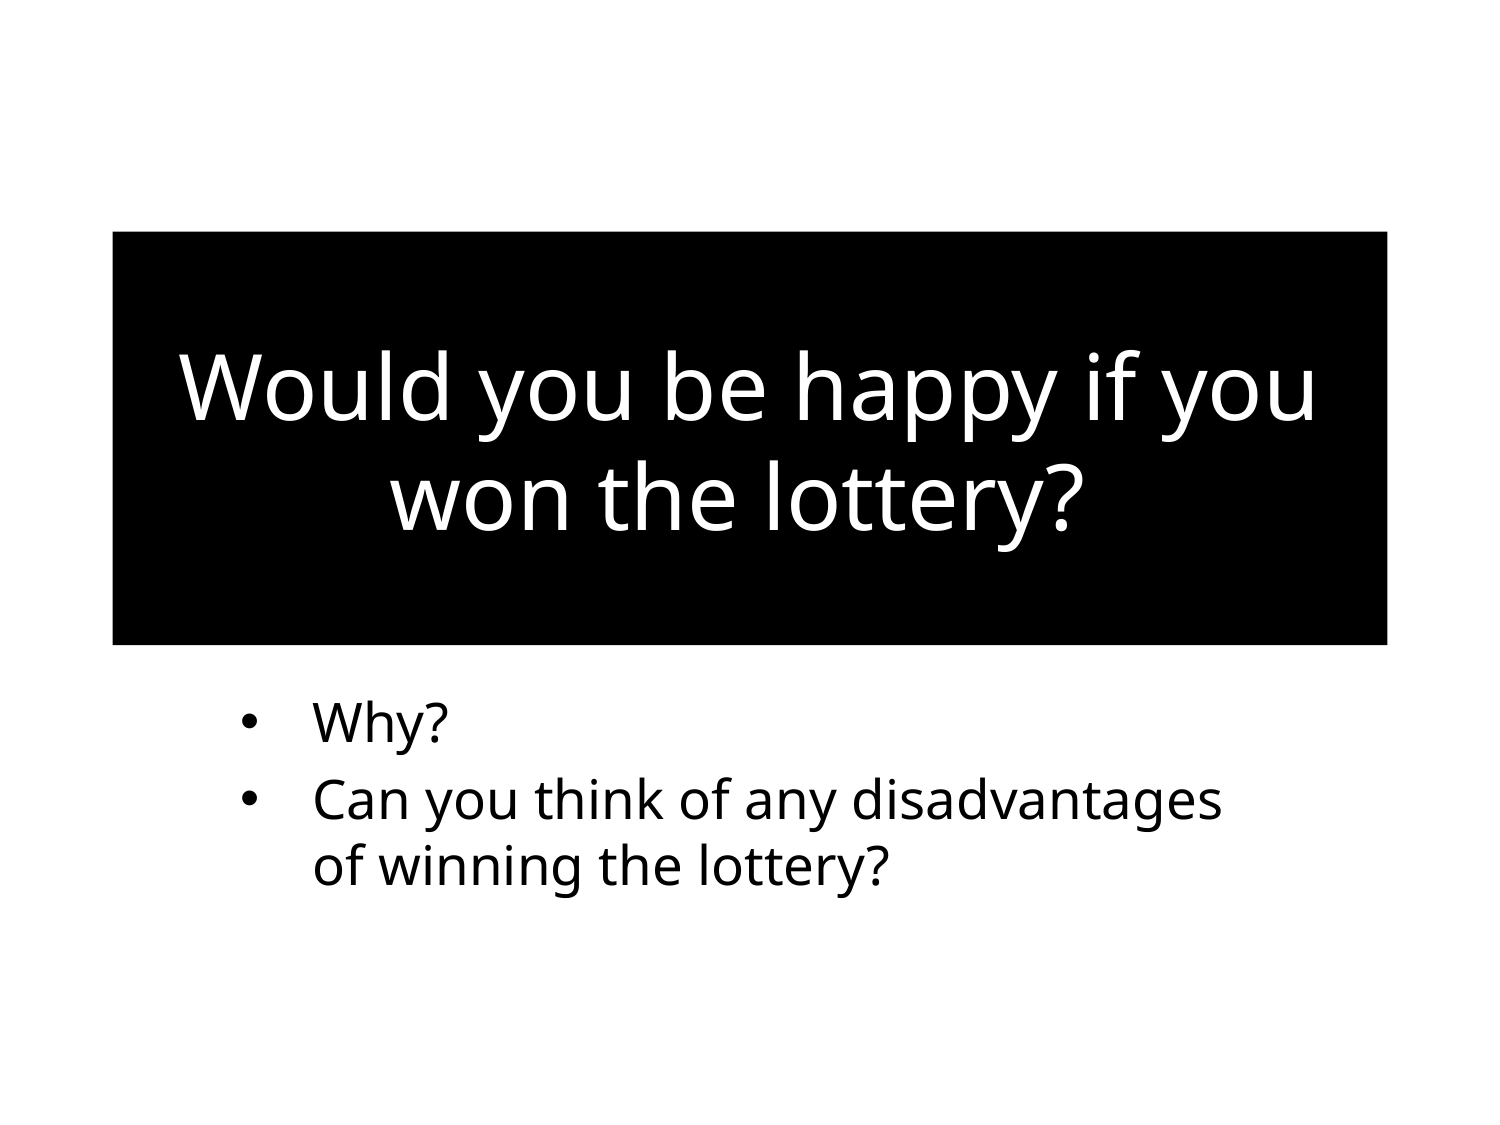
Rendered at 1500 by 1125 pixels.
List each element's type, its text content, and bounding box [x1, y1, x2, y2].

subtitle Why? Can you think of any disadvantages of winning the lottery? [225, 680, 1275, 925]
title Would you be happy if you won the lottery? [112, 231, 1388, 646]
